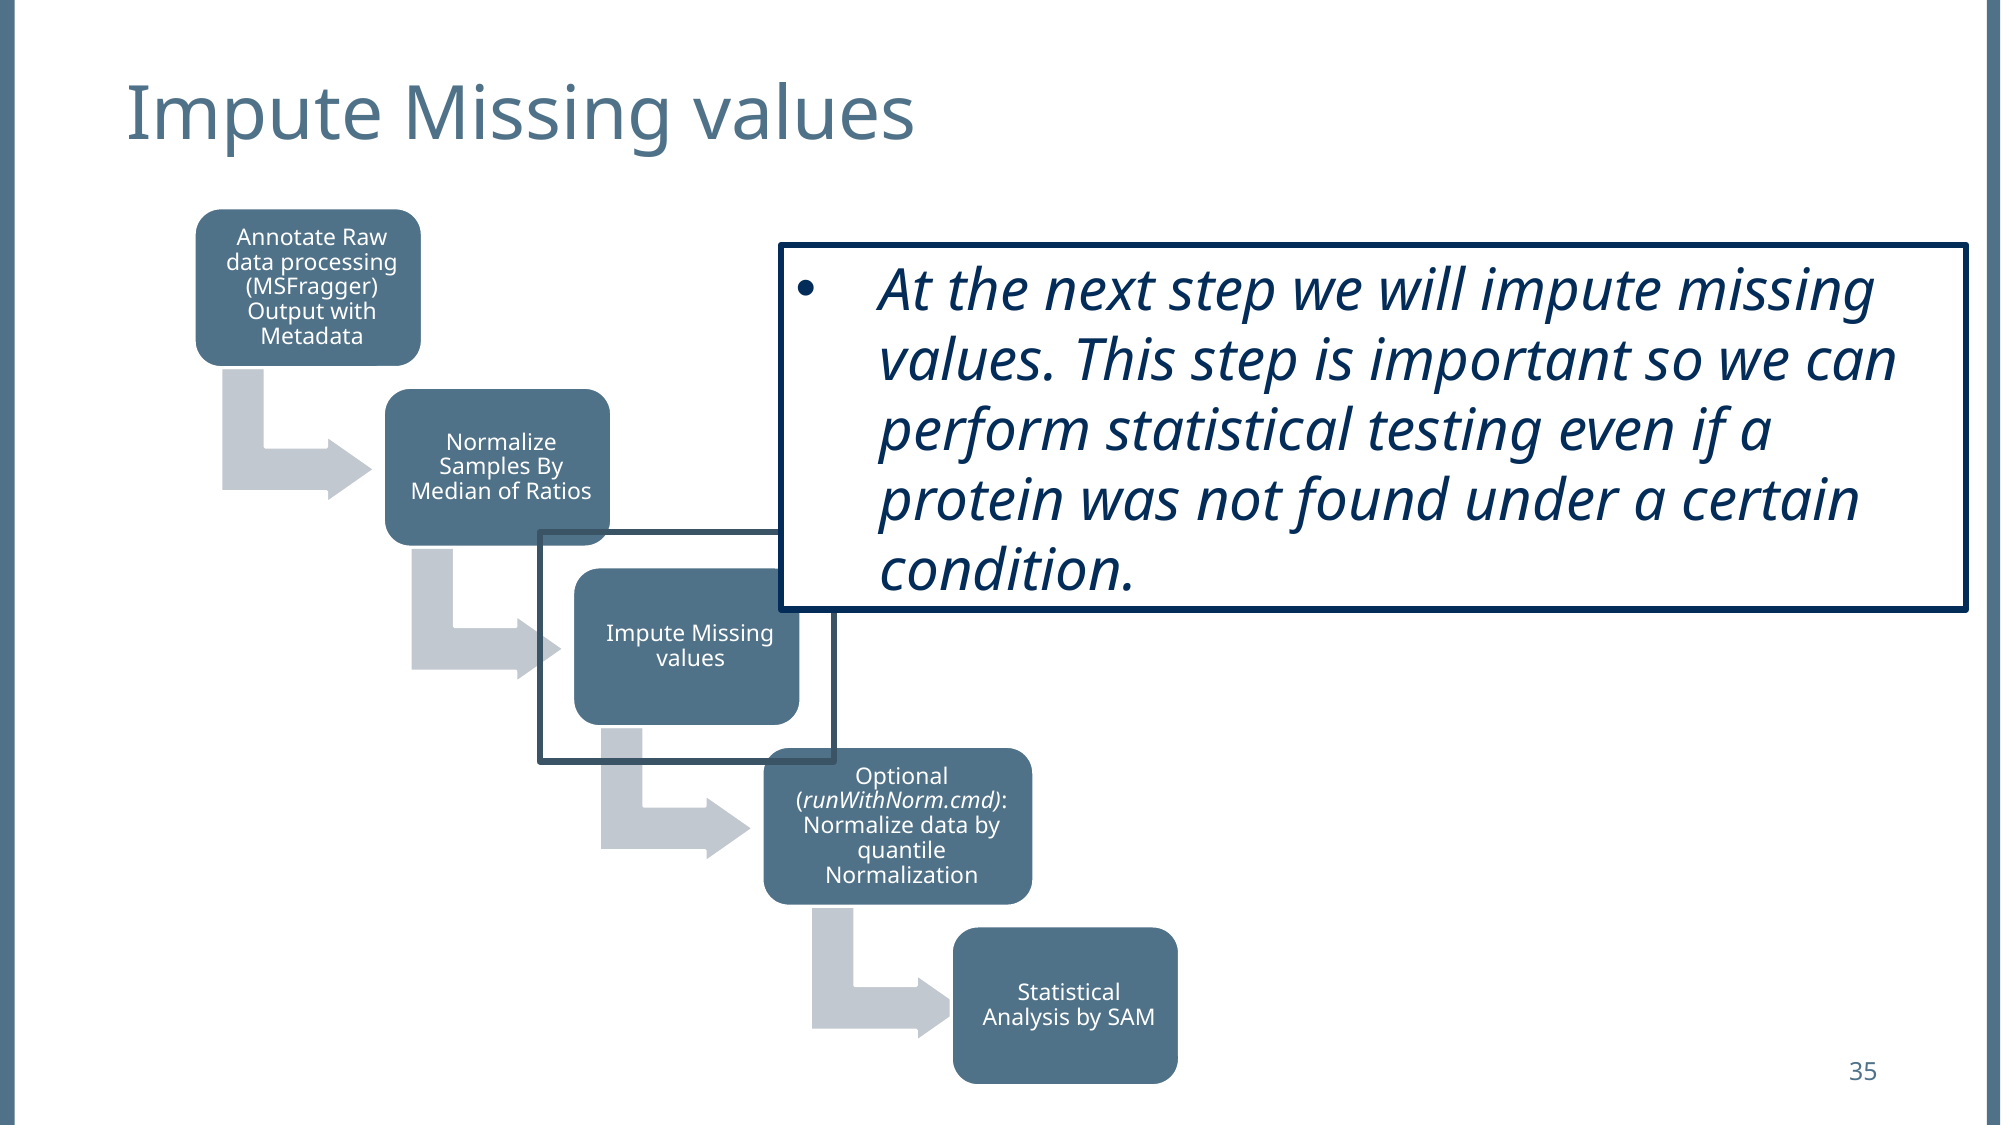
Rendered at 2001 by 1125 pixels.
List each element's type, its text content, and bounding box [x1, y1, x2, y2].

slide_number 35 [1442, 1042, 1893, 1103]
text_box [19, 201, 1355, 1092]
title Impute Missing values [111, 1, 1891, 219]
text_box At the next step we will impute missing values. This step is important so we can perform statistical testing even if a protein was not found under a certain condition. [1358, 244, 1967, 610]
